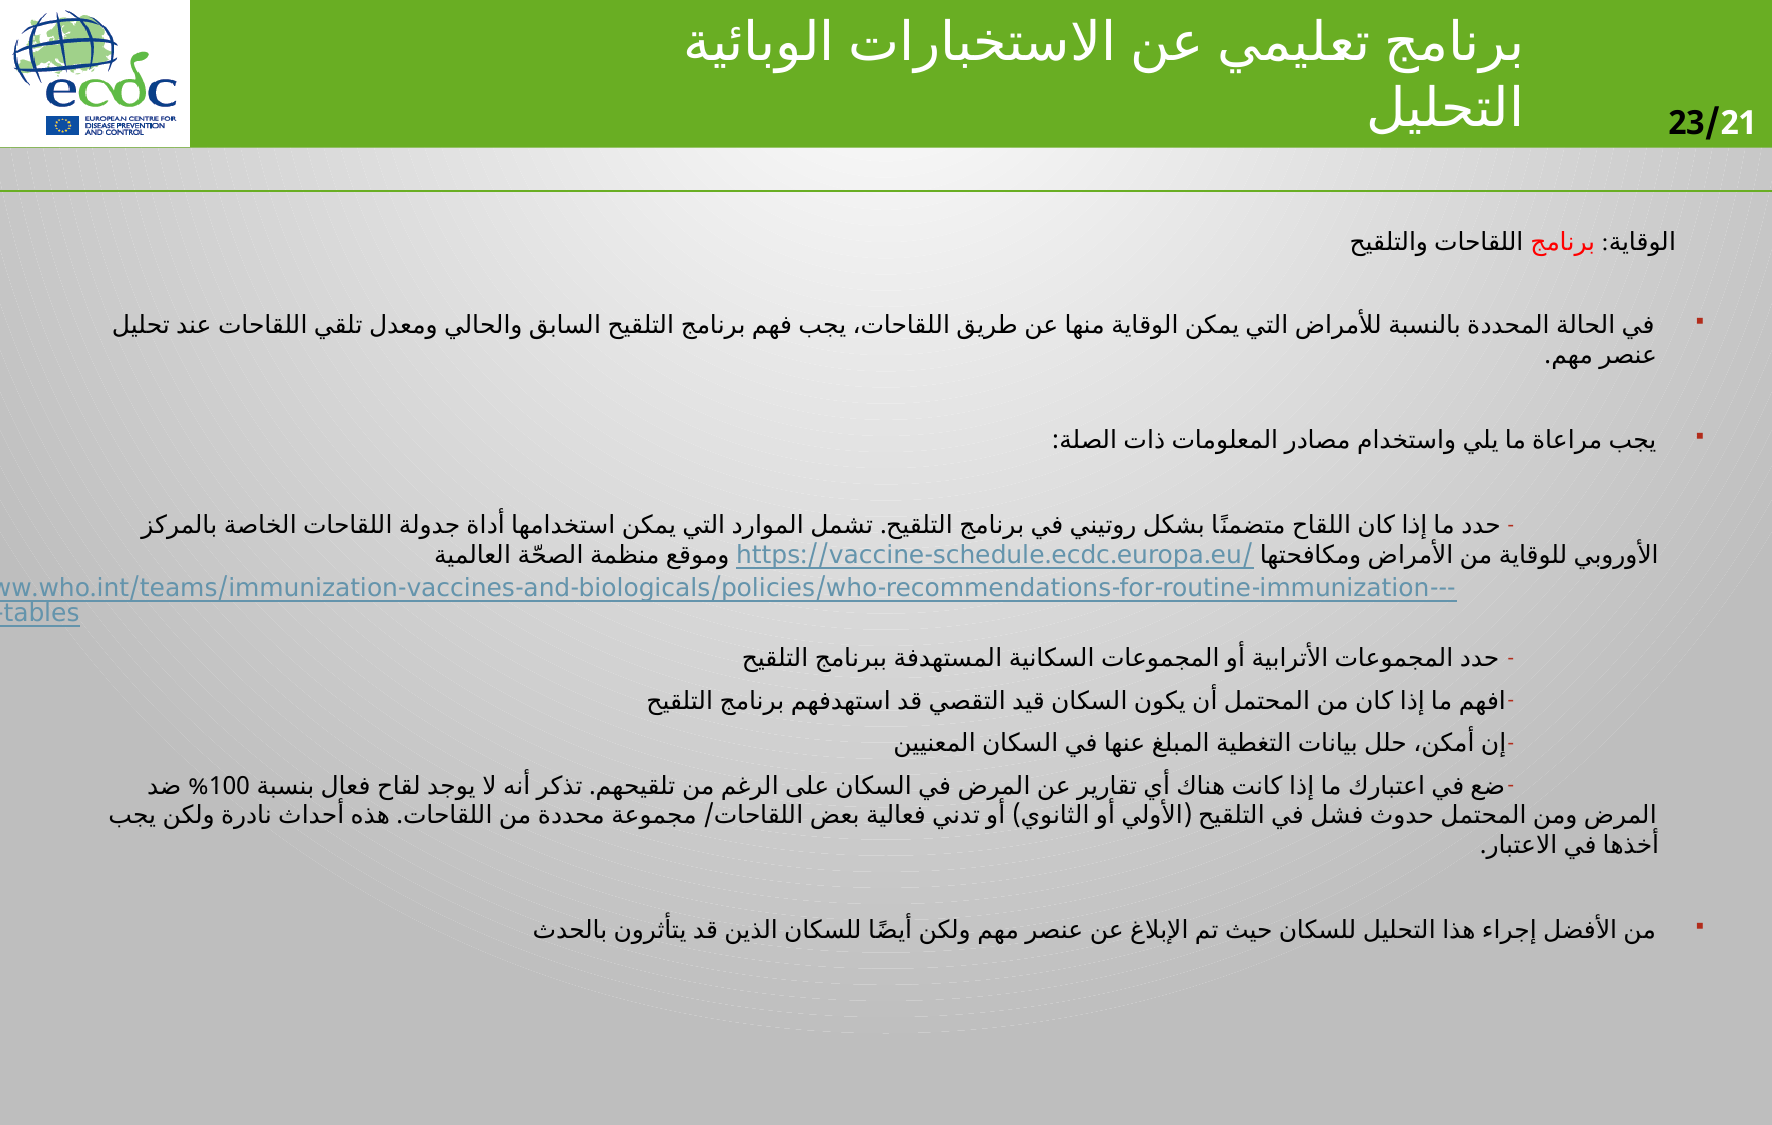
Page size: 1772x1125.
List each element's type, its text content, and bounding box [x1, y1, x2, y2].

text_box الوقاية: برنامج اللقاحات والتلقيح [81, 221, 1691, 264]
picture [0, 0, 190, 147]
list في الحالة المحددة بالنسبة للأمراض التي يمكن الوقاية منها عن طريق اللقاحات، يجب فهم برنامج التلقيح السابق والحالي ومعدل تلقي اللقاحات عند تحليل عنصر مهم. يجب مراعاة ما يلي واستخدام مصادر المعلومات ذات الصلة: حدد ما إذا كان اللقاح متضمنًا بشكل روتيني في برنامج التلقيح. تشمل الموارد التي يمكن استخدامها أداة جدولة اللقاحات الخاصة بالمركز الأوروبي للوقاية من الأمراض ومكافحتها https://vaccine-schedule.ecdc.europa.eu/ وموقع منظمة الصحّة العالمية https://www.who.int/teams/immunization-vaccines-and-biologicals/policies/who-recommendations-for-routine-immunization---summary-tables حدد المجموعات الأترابية أو المجموعات السكانية المستهدفة ببرنامج التلقيح افهم ما إذا كان من المحتمل أن يكون السكان قيد التقصي قد استهدفهم برنامج التلقيح إن أمكن، حلل بيانات التغطية المبلغ عنها في السكان المعنيين ضع في اعتبارك ما إذا كانت هناك أي تقارير عن المرض في السكان على الرغم من تلقيحهم. تذكر أنه لا يوجد لقاح فعال بنسبة 100% ضد المرض ومن المحتمل حدوث فشل في التلقيح (الأولي أو الثانوي) أو تدني فعالية بعض اللقاحات/ مجموعة محددة من اللقاحات. هذه أحداث نادرة ولكن يجب أخذها في الاعتبار. من الأفضل إجراء هذا التحليل للسكان حيث تم الإبلاغ عن عنصر مهم ولكن أيضًا للسكان الذين قد يتأثرون بالحدث [58, 259, 1719, 1080]
